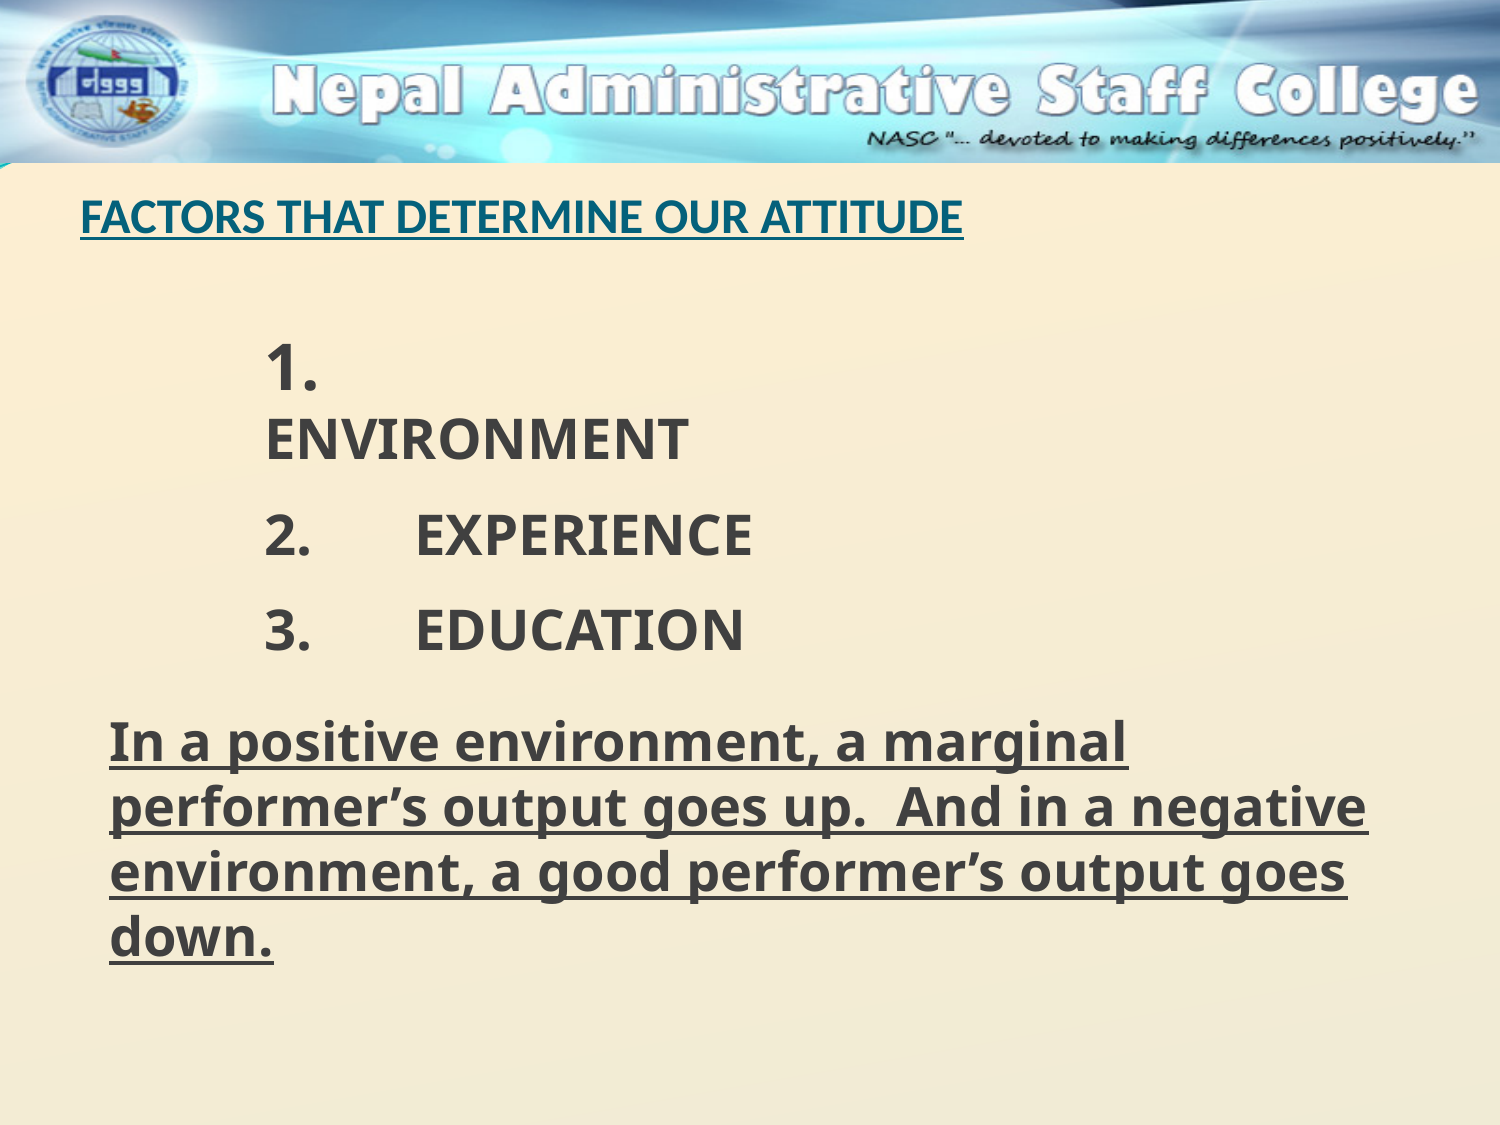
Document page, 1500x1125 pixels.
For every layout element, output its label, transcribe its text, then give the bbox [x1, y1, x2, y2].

picture [0, 0, 1500, 163]
title FACTORS THAT DETERMINE OUR ATTITUDE [80, 158, 1273, 263]
text_box In a positive environment, a marginal performer’s output goes up. And in a negative environment, a good performer’s output goes down. [96, 701, 1464, 974]
text_box 1. ENVIRONMENT 2. EXPERIENCE 3. EDUCATION [251, 319, 845, 669]
